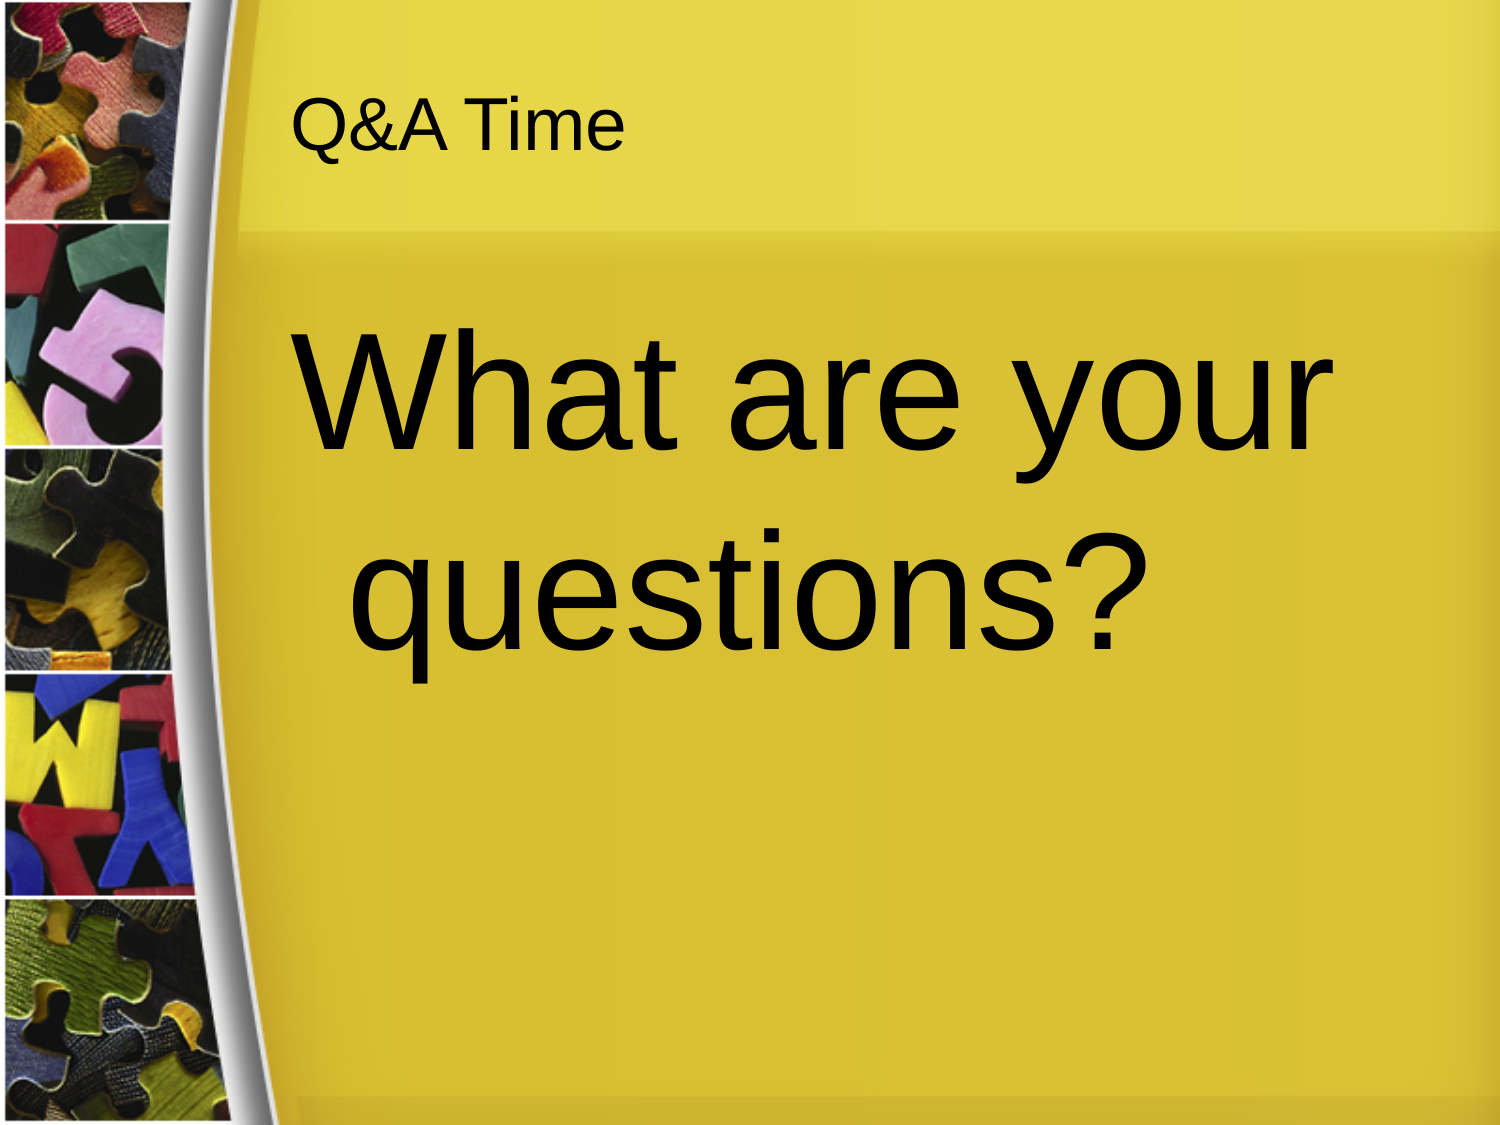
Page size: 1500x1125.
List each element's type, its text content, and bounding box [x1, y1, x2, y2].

list What are your questions? [274, 274, 1476, 988]
title Q&A Time [274, 32, 1473, 209]
picture [0, 0, 1500, 1125]
